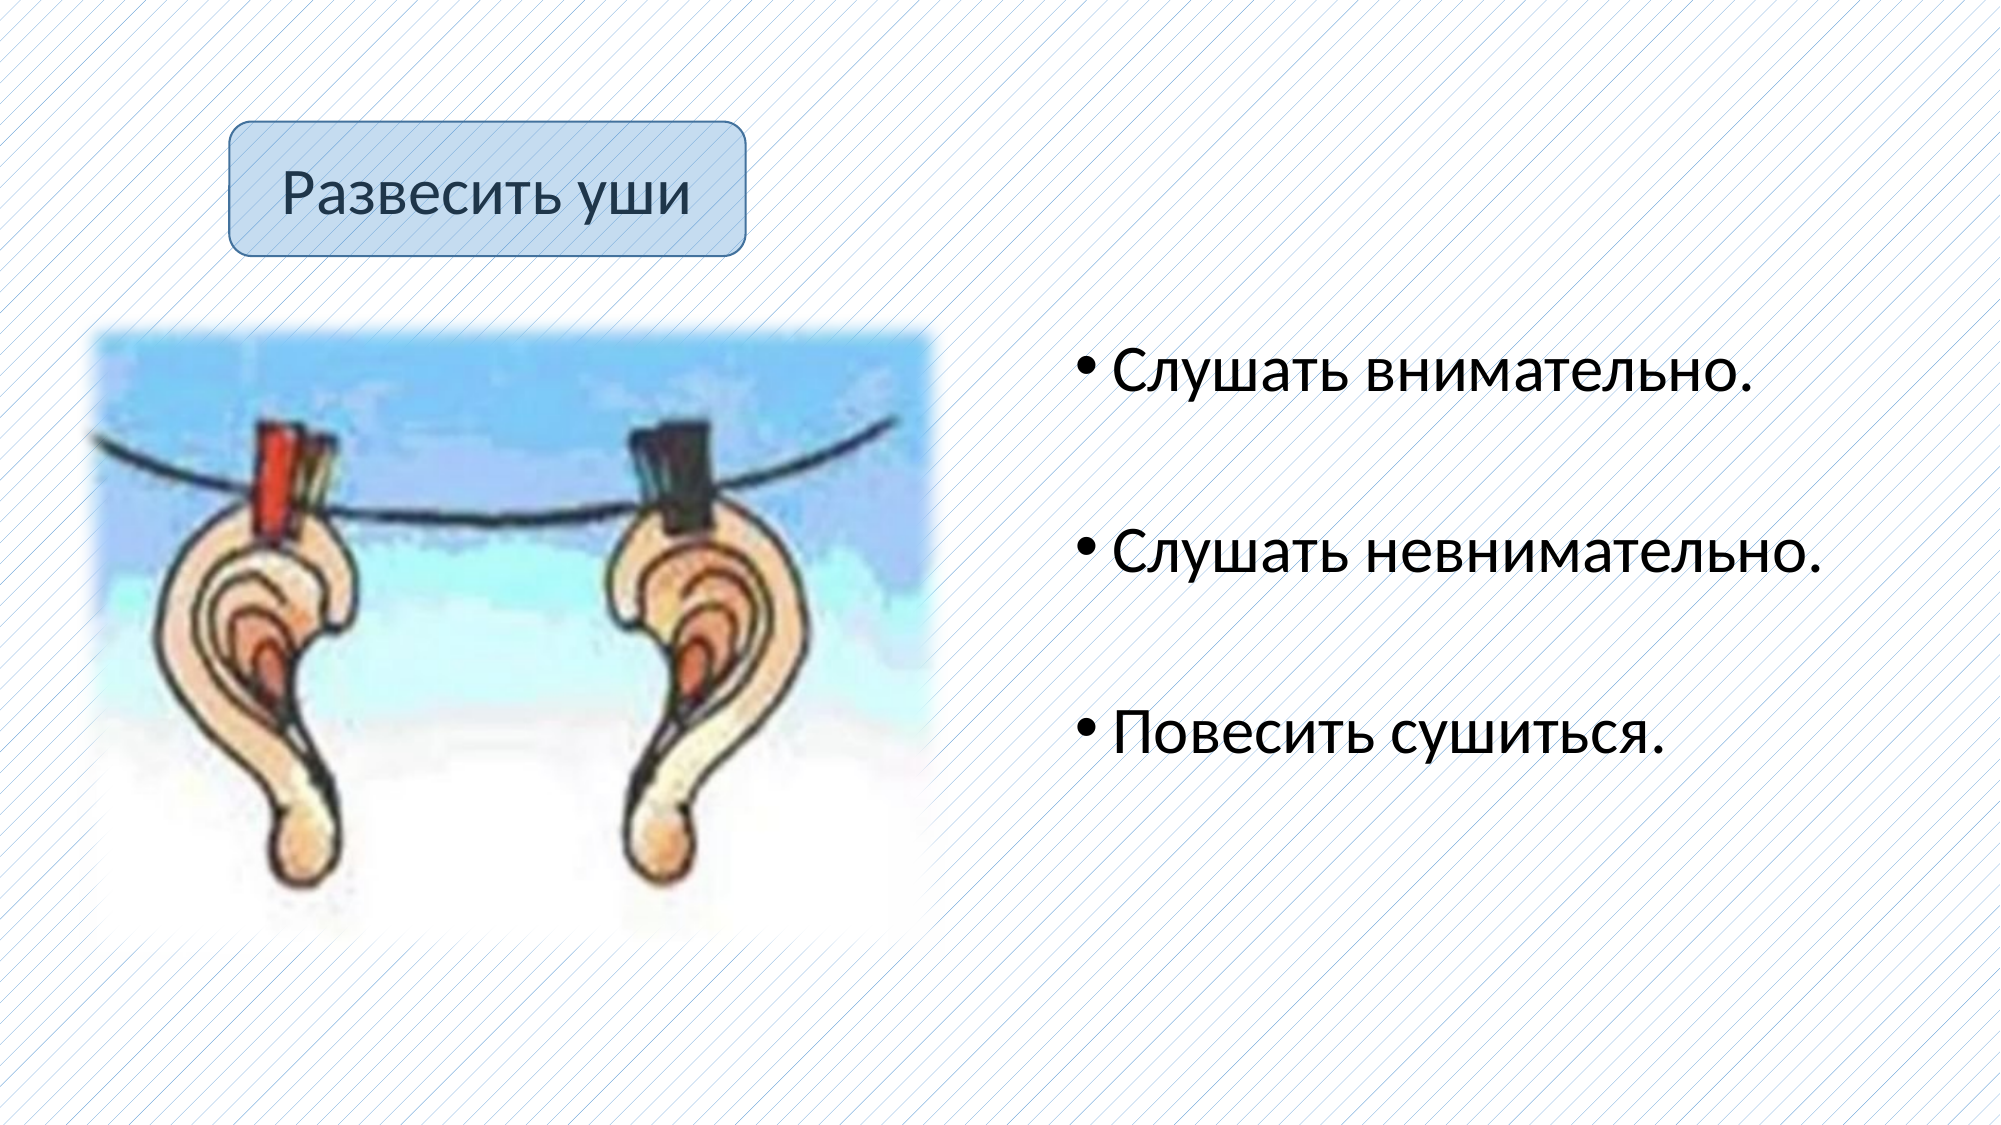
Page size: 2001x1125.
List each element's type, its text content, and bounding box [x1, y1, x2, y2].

text_box [228, 120, 747, 258]
picture [77, 314, 948, 960]
list Слушать внимательно. Слушать невнимательно. Повесить сушиться. [1059, 236, 1888, 1081]
